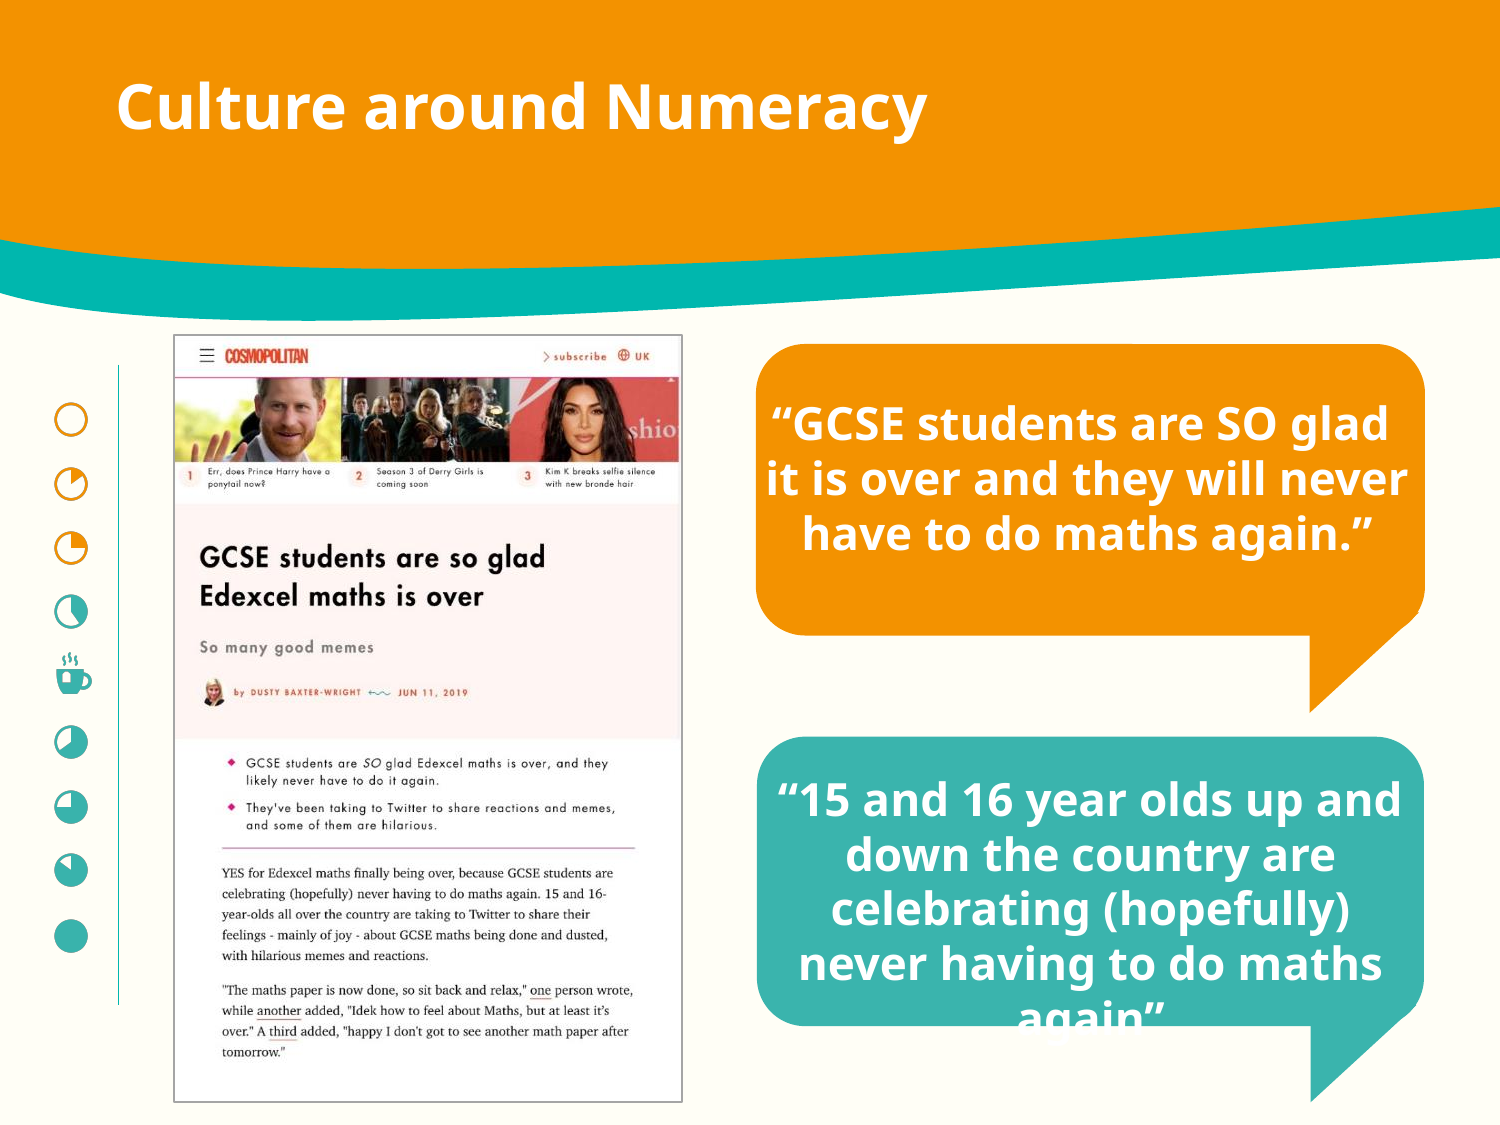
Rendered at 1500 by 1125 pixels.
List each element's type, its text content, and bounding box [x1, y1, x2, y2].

picture [50, 915, 92, 957]
picture [47, 646, 101, 700]
text_box [755, 343, 1425, 636]
text_box [1309, 1053, 1366, 1105]
text_box [761, 735, 1420, 762]
text_box [1309, 612, 1420, 714]
picture [50, 786, 92, 828]
picture [50, 398, 92, 441]
list Culture around Numeracy [100, 67, 1411, 258]
picture [50, 590, 92, 633]
text_box “GCSE students are SO glad it is over and they will never have to do maths again.” [749, 387, 1424, 567]
text_box “15 and 16 year olds up and down the country are celebrating (hopefully) never having to do maths again” [753, 762, 1428, 1053]
picture [50, 527, 92, 569]
picture [50, 849, 92, 891]
picture [50, 463, 92, 505]
picture [175, 335, 682, 1101]
picture [50, 721, 92, 763]
